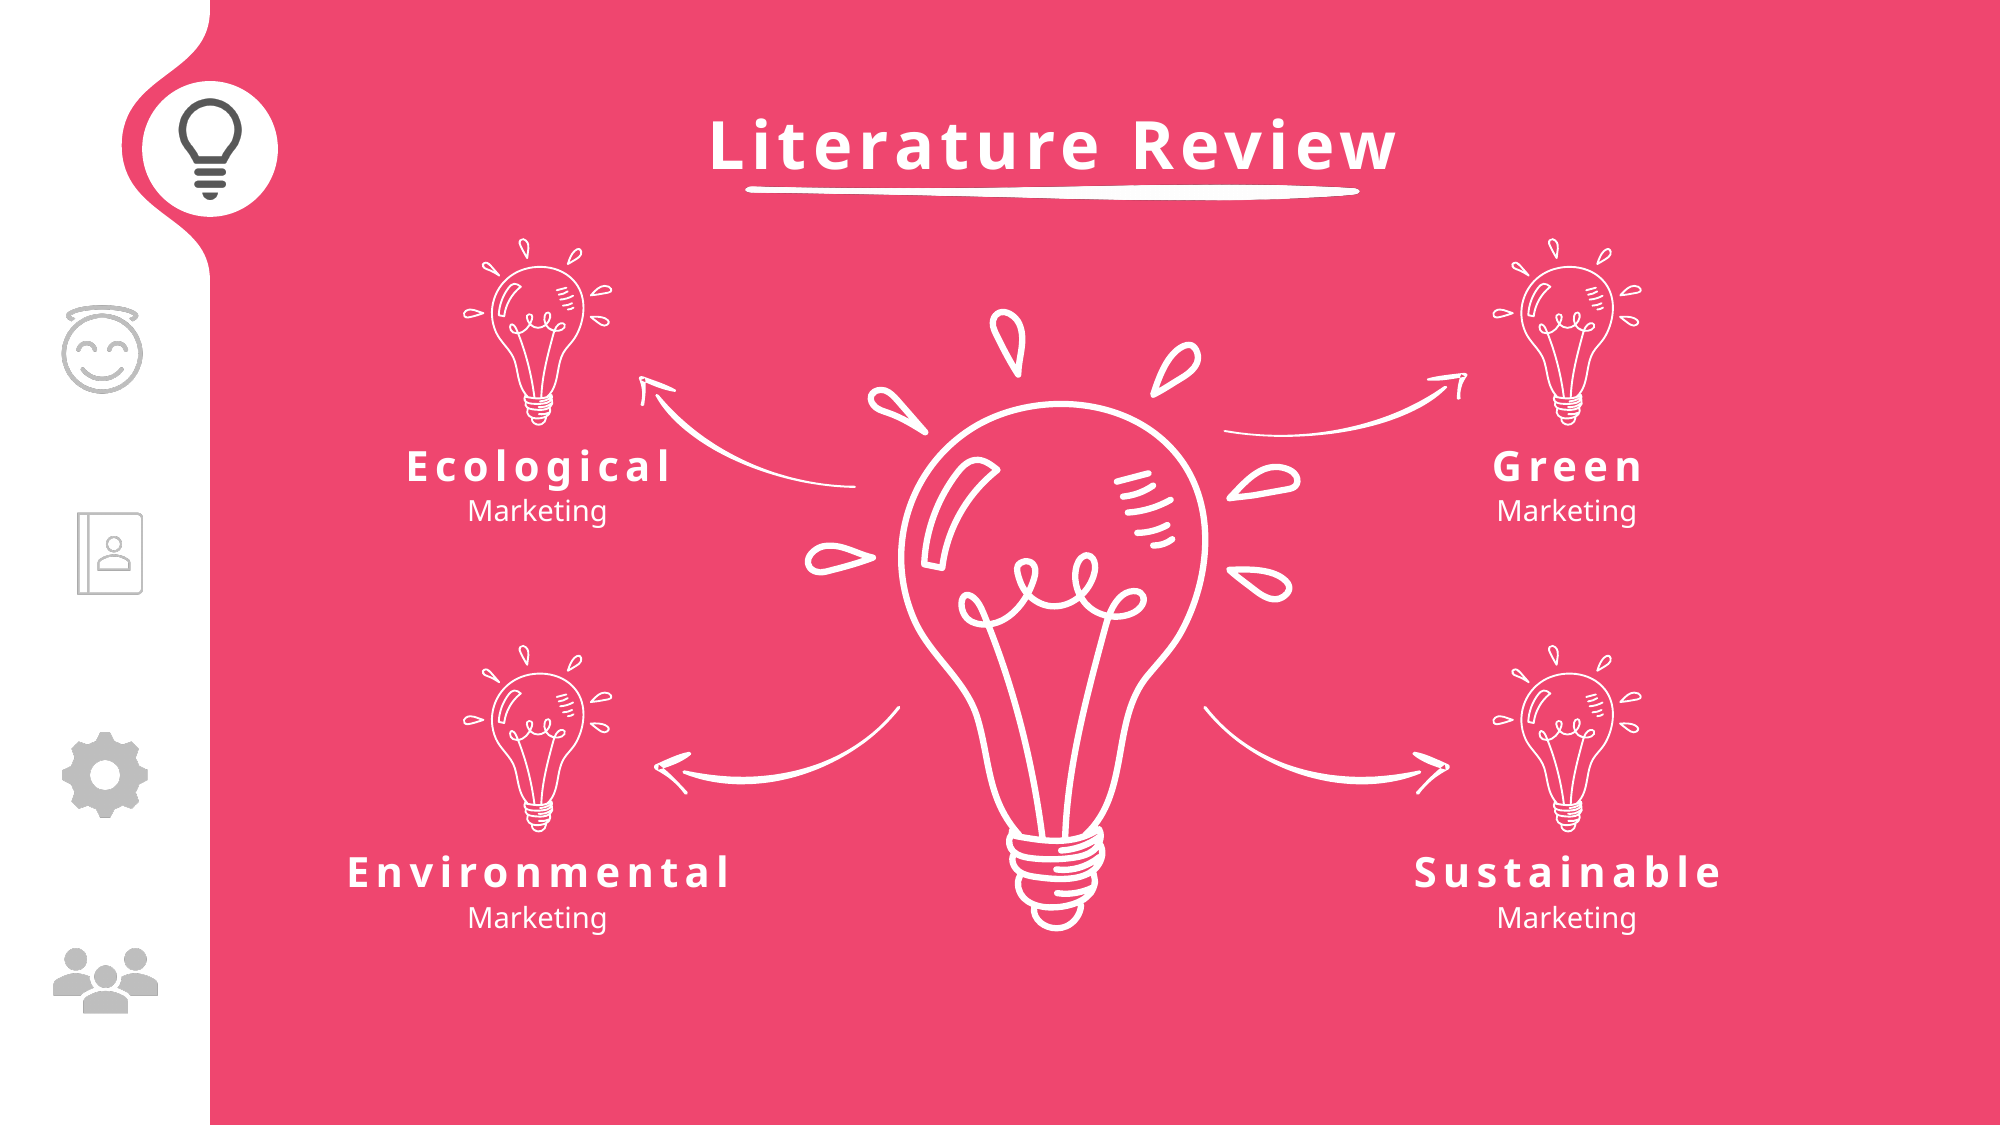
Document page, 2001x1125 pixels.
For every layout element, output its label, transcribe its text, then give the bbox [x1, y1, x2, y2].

text_box [0, 0, 211, 1125]
text_box Literature Review [692, 95, 1413, 191]
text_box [804, 308, 1301, 932]
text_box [142, 80, 278, 217]
picture [51, 303, 153, 404]
picture [59, 502, 161, 605]
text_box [1225, 363, 1466, 443]
picture [45, 921, 165, 1040]
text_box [1214, 674, 1438, 802]
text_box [317, 644, 758, 943]
picture [45, 86, 161, 203]
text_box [632, 389, 862, 476]
picture [45, 715, 165, 835]
picture [745, 176, 1360, 209]
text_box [666, 674, 889, 802]
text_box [1469, 238, 1665, 536]
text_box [1387, 644, 1747, 943]
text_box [377, 238, 698, 536]
